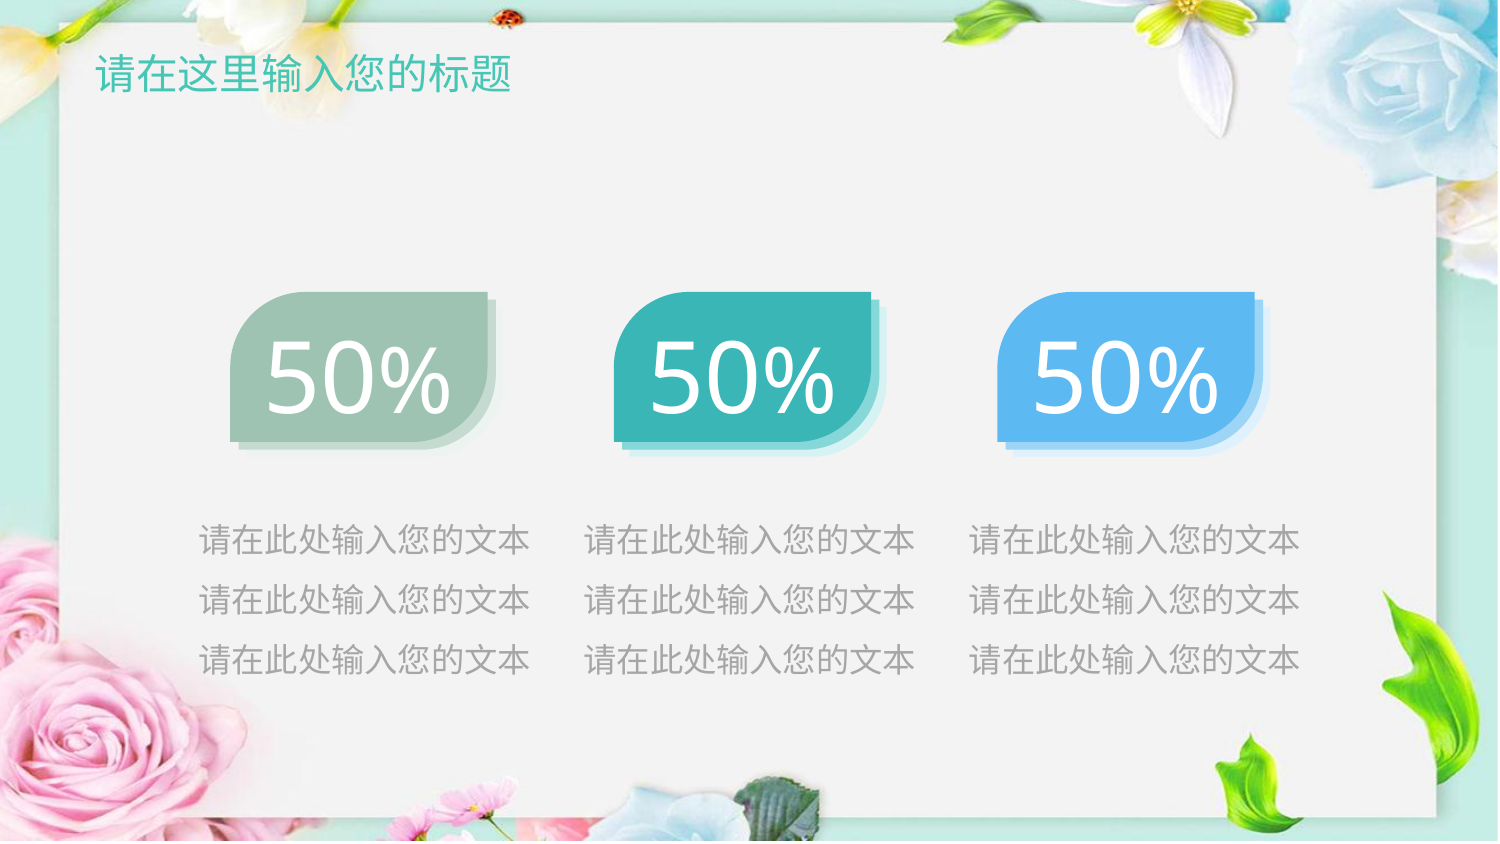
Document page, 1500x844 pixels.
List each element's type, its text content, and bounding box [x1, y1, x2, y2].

picture [0, 0, 1498, 841]
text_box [997, 291, 1271, 457]
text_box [230, 291, 504, 457]
text_box 请在此处输入您的文本 请在此处输入您的文本 请在此处输入您的文本 [182, 491, 548, 687]
text_box 请在此处输入您的文本 请在此处输入您的文本 请在此处输入您的文本 [952, 491, 1318, 687]
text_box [613, 291, 887, 457]
text_box 请在此处输入您的文本 请在此处输入您的文本 请在此处输入您的文本 [567, 491, 933, 687]
title 请在这里输入您的标题 [79, 33, 1374, 119]
